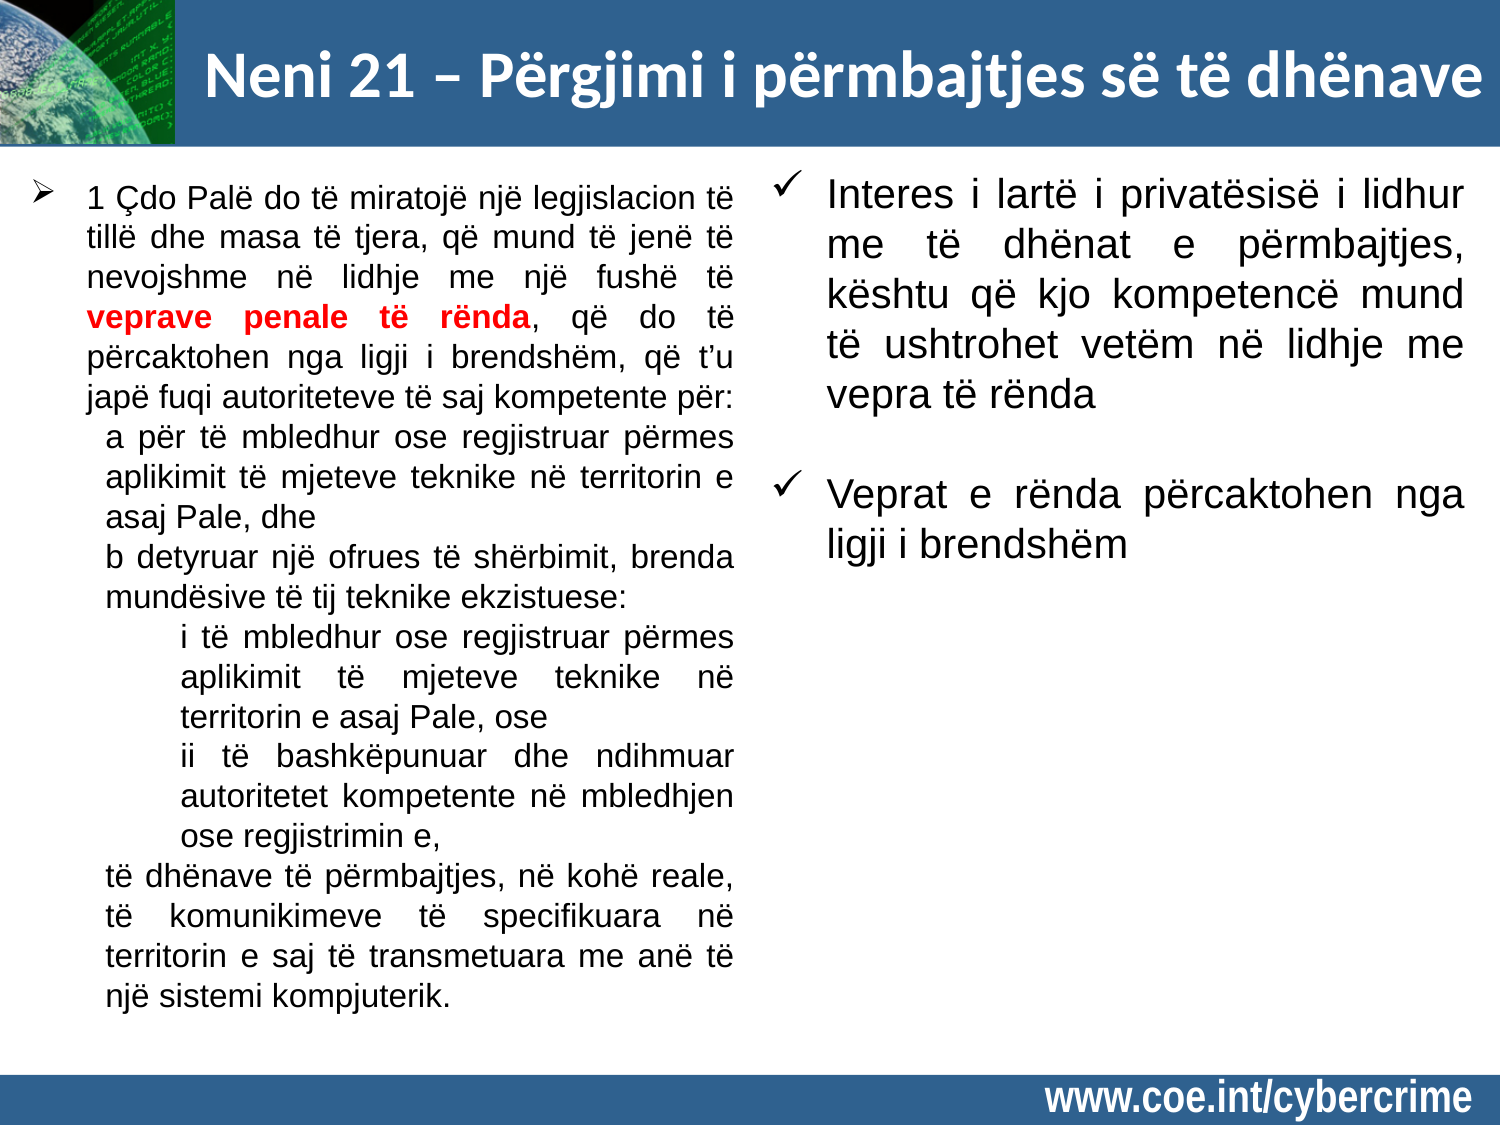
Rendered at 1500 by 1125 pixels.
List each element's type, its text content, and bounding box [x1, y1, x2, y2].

text_box Neni 21 – Përgjimi i përmbajtjes së të dhënave [177, 0, 1500, 149]
text_box 1 Çdo Palë do të miratojë një legjislacion të tillë dhe masa të tjera, që mund të jenë të nevojshme në lidhje me një fushë të veprave penale të rënda, që do të përcaktohen nga ligji i brendshëm, që t’u japë fuqi autoriteteve të saj kompetente për: a për të mbledhur ose regjistruar përmes aplikimit të mjeteve teknike në territorin e asaj Pale, dhe b detyruar një ofrues të shërbimit, brenda mundësive të tij teknike ekzistuese: i të mbledhur ose regjistruar përmes aplikimit të mjeteve teknike në territorin e asaj Pale, ose ii të bashkëpunuar dhe ndihmuar autoritetet kompetente në mbledhjen ose regjistrimin e, të dhënave të përmbajtjes, në kohë reale, të komunikimeve të specifikuara në territorin e saj të transmetuara me anë të një sistemi kompjuterik. [15, 168, 750, 1022]
text_box [0, 1073, 1030, 1125]
text_box www.coe.int/cybercrime [1030, 1059, 1500, 1125]
picture [0, 0, 175, 144]
text_box Interes i lartë i privatësisë i lidhur me të dhënat e përmbajtjes, kështu që kjo kompetencë mund të ushtrohet vetëm në lidhje me vepra të rënda Veprat e rënda përcaktohen nga ligji i brendshëm [755, 159, 1480, 575]
